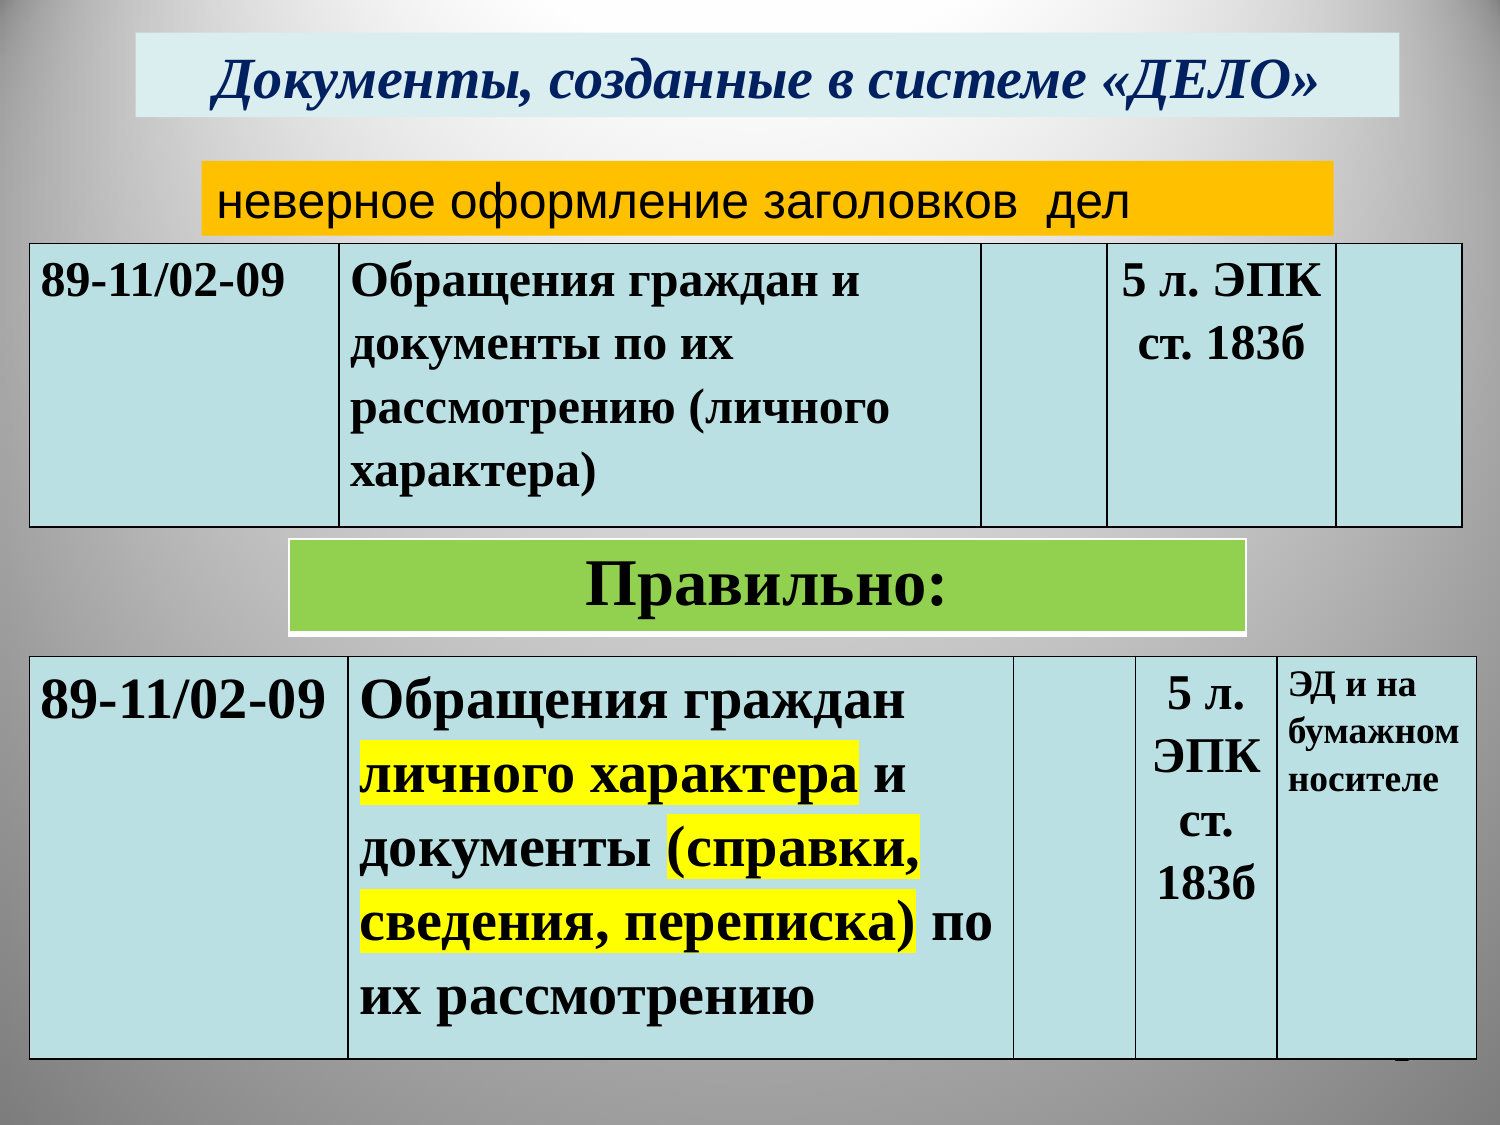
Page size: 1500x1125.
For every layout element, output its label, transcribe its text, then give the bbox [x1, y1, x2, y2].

table_header ЭД и на бумажном носителе [1278, 657, 1476, 1058]
table_header Правильно: [290, 540, 1245, 631]
table_header [1014, 657, 1135, 1058]
table_header 5 л. ЭПК ст. 183б [1108, 244, 1335, 526]
table_header 89-11/02-09 [30, 657, 347, 1058]
table_header 5 л. ЭПК ст. 183б [1136, 657, 1276, 1058]
table_header [1337, 244, 1461, 526]
table_header Обращения граждан и документы по их рассмотрению (личного характера) [340, 244, 980, 526]
table_header Обращения граждан личного характера и документы (справки, сведения, переписка) по их рассмотрению [349, 657, 1013, 1058]
table_header [982, 244, 1106, 526]
slide_number 2 [1074, 1060, 1426, 1103]
table_header 89-11/02-09 [30, 244, 338, 526]
picture [0, 0, 1500, 1125]
text_box Документы, созданные в системе «ДЕЛО» [135, 32, 1400, 118]
text_box неверное оформление заголовков дел [201, 160, 1334, 236]
